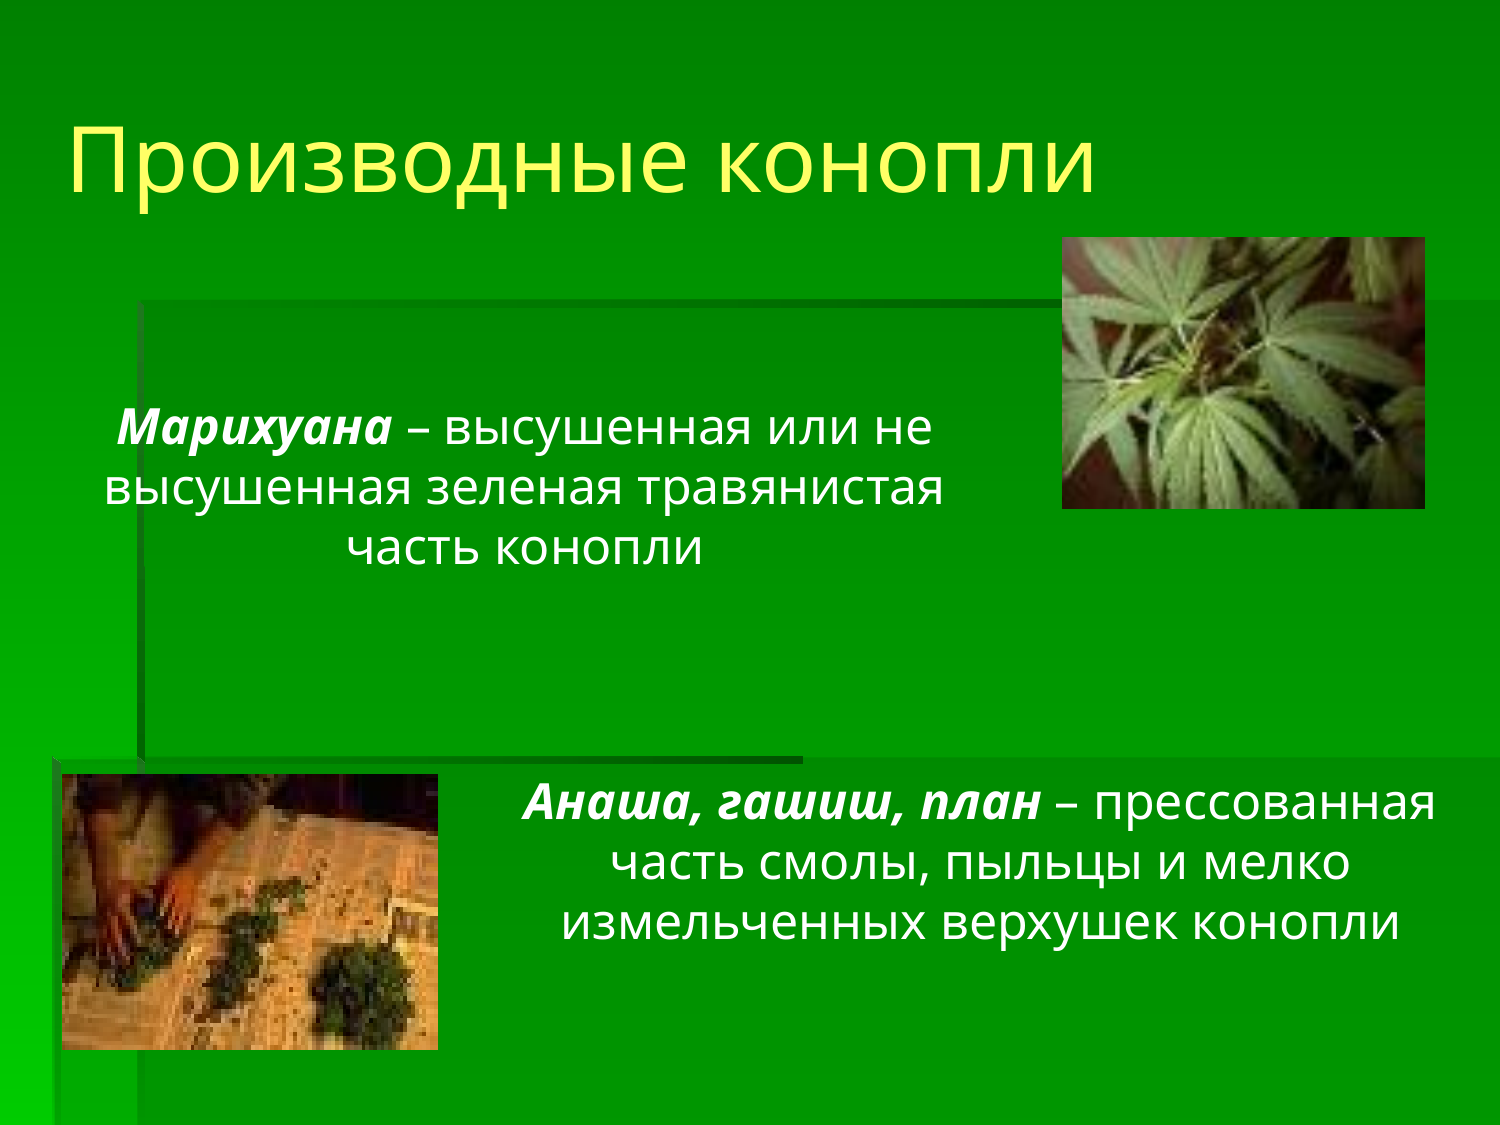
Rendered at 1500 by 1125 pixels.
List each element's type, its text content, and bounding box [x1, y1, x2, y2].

picture [1062, 237, 1426, 509]
text_box Марихуана – высушенная или не высушенная зеленая травянистая часть конопли [50, 387, 1000, 583]
title Производные конопли [49, 62, 1188, 251]
picture [62, 774, 438, 1051]
text_box Анаша, гашиш, план – прессованная часть смолы, пыльцы и мелко измельченных верхушек конопли [499, 762, 1463, 958]
